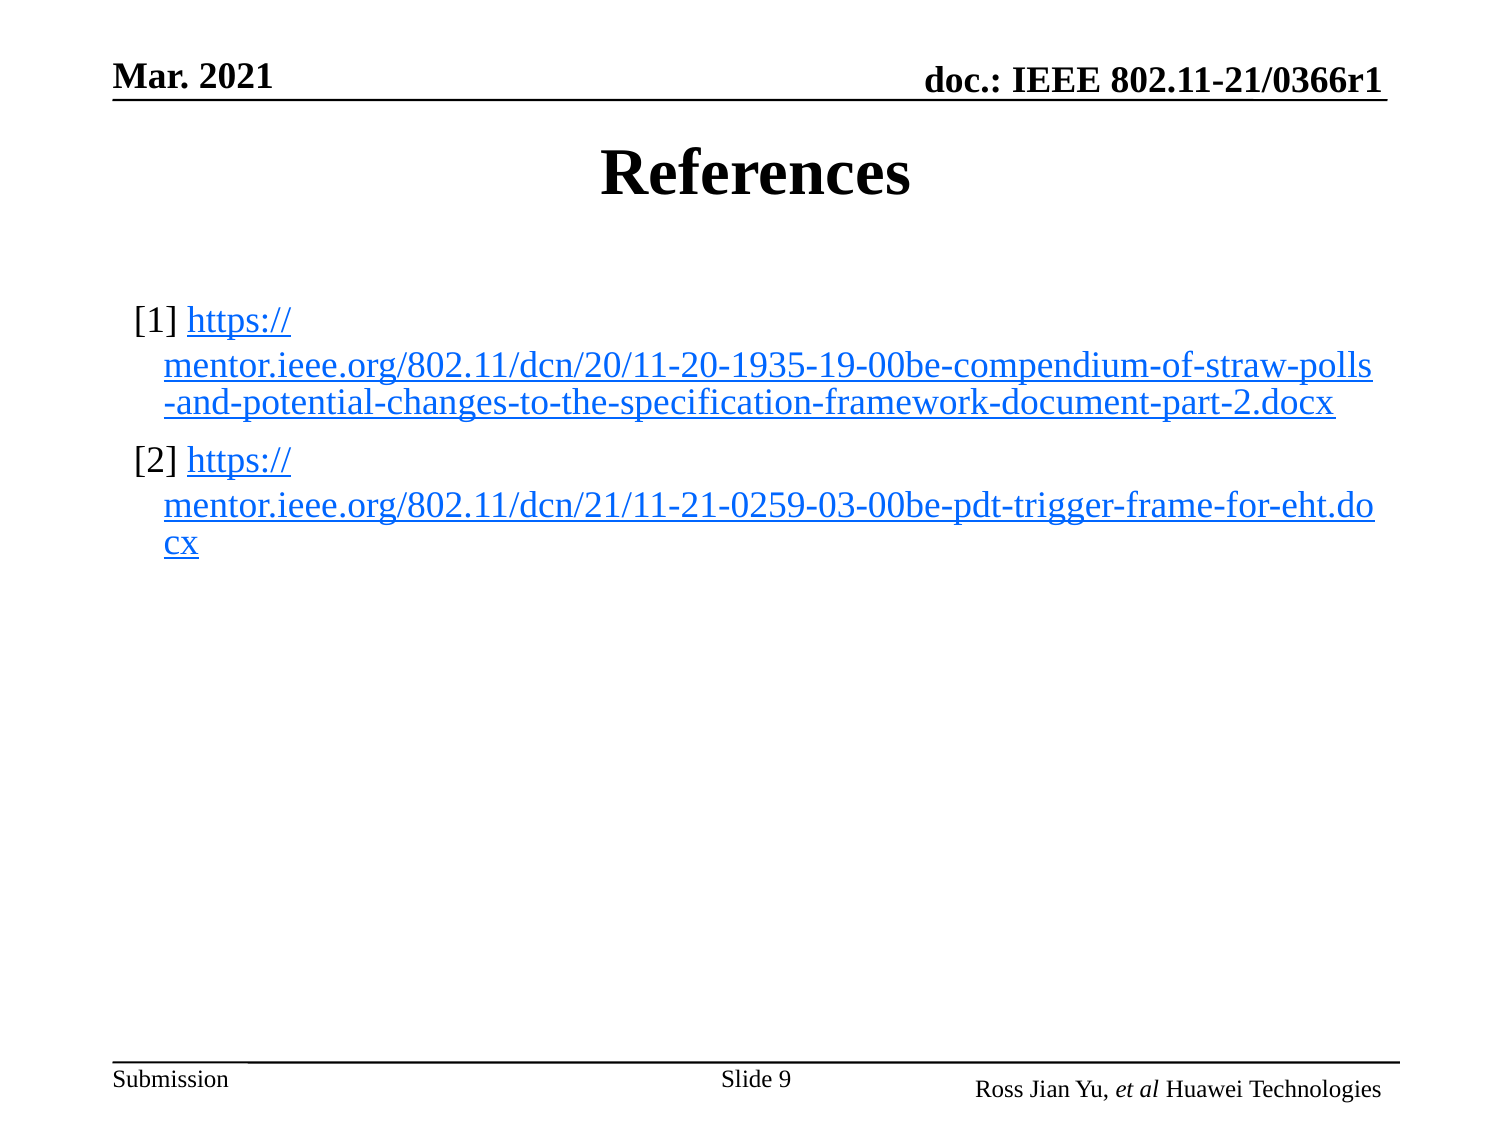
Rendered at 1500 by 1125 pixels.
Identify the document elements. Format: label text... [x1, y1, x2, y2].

text_box References [99, 124, 1413, 212]
slide_number Slide 9 [712, 1061, 800, 1093]
list [1] https://mentor.ieee.org/802.11/dcn/20/11-20-1935-19-00be-compendium-of-straw-polls-and-potential-changes-to-the-specification-framework-document-part-2.docx [2] https://mentor.ieee.org/802.11/dcn/21/11-21-0259-03-00be-pdt-trigger-frame-for-eht.docx [118, 287, 1394, 963]
